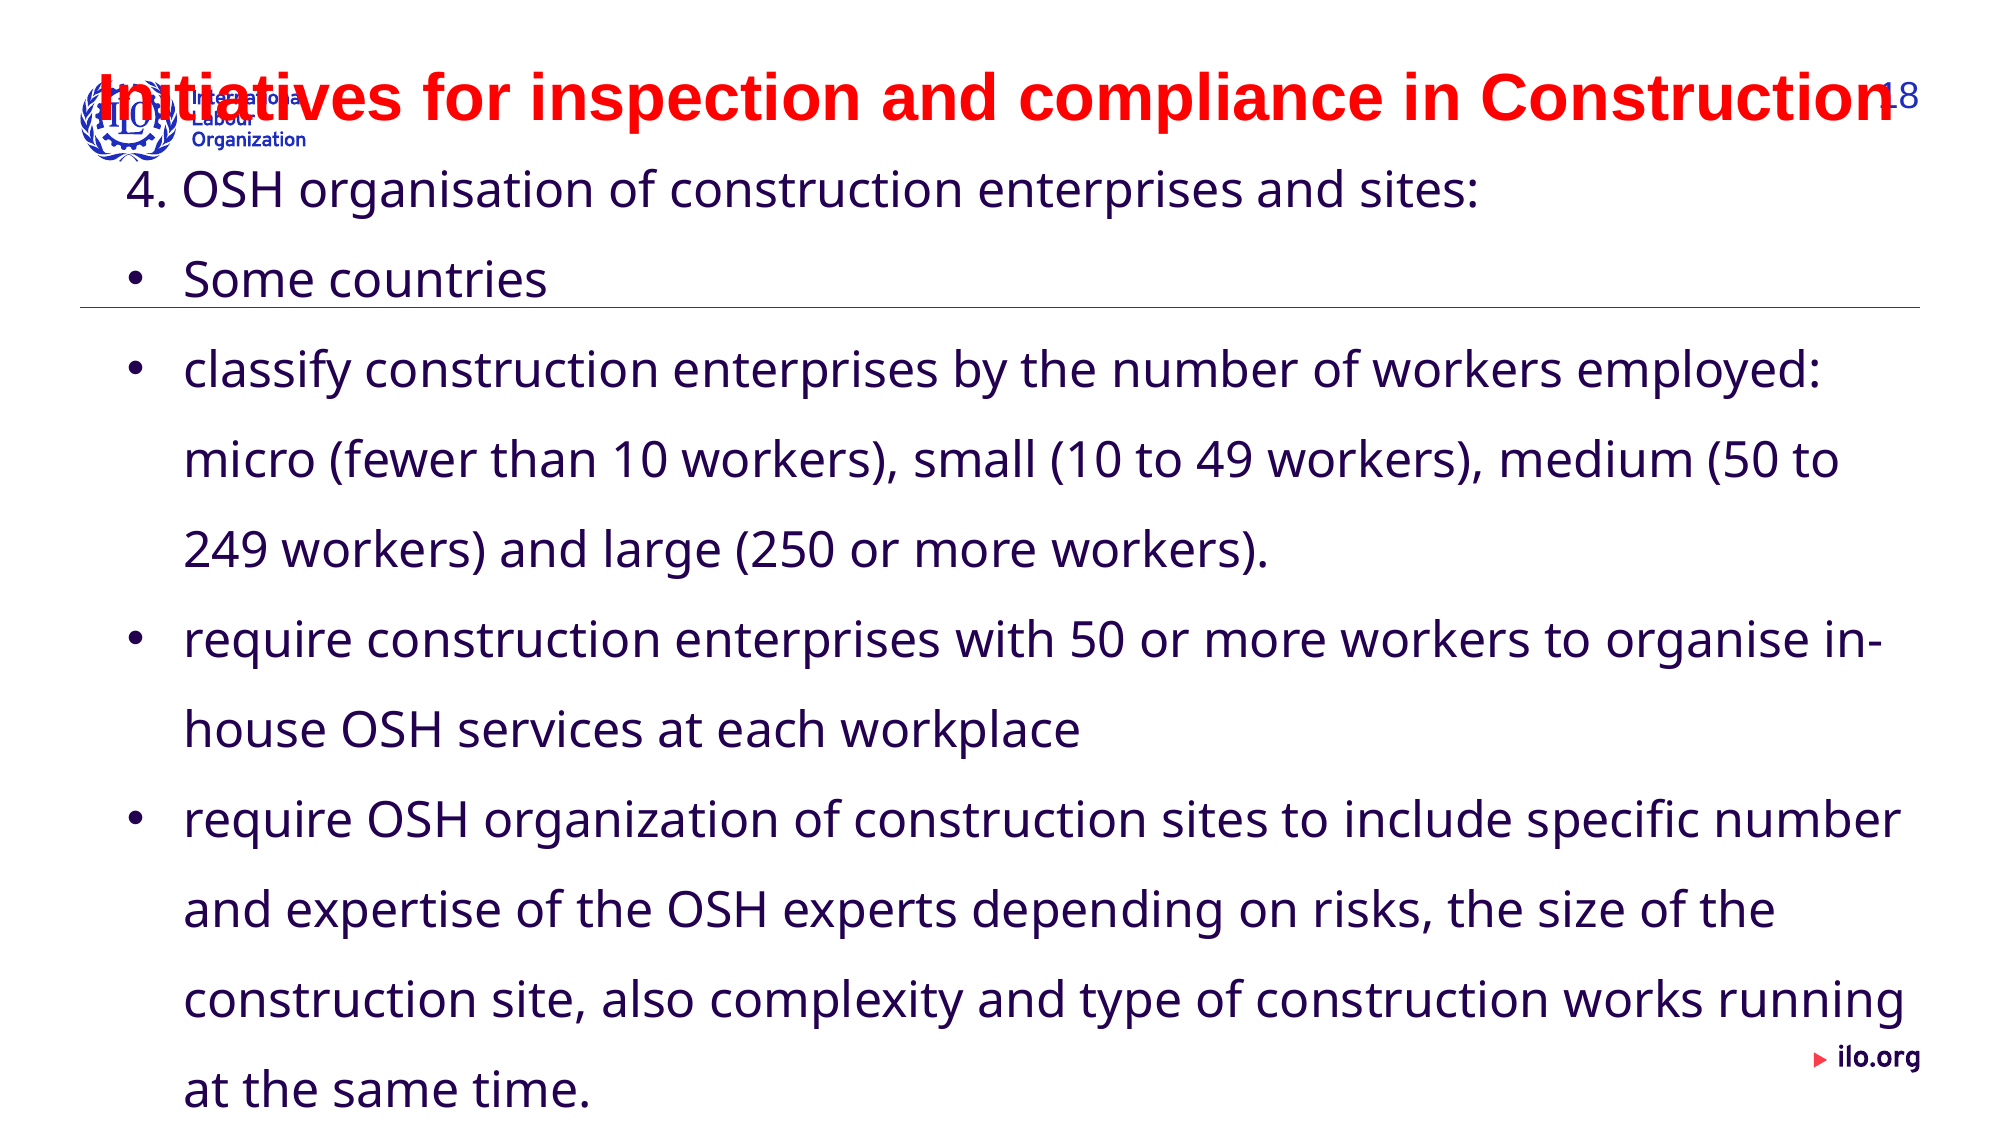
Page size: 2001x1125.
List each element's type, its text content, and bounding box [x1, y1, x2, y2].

text_box Initiatives for inspection and compliance in Construction [82, 46, 2000, 142]
text_box 4. OSH organisation of construction enterprises and sites: Some countries classify construction enterprises by the number of workers employed: micro (fewer than 10 workers), small (10 to 49 workers), medium (50 to 249 workers) and large (250 or more workers). require construction enterprises with 50 or more workers to organise in-house OSH services at each workplace require OSH organization of construction sites to include specific number and expertise of the OSH experts depending on risks, the size of the construction site, also complexity and type of construction works running at the same time. [112, 149, 1937, 1125]
